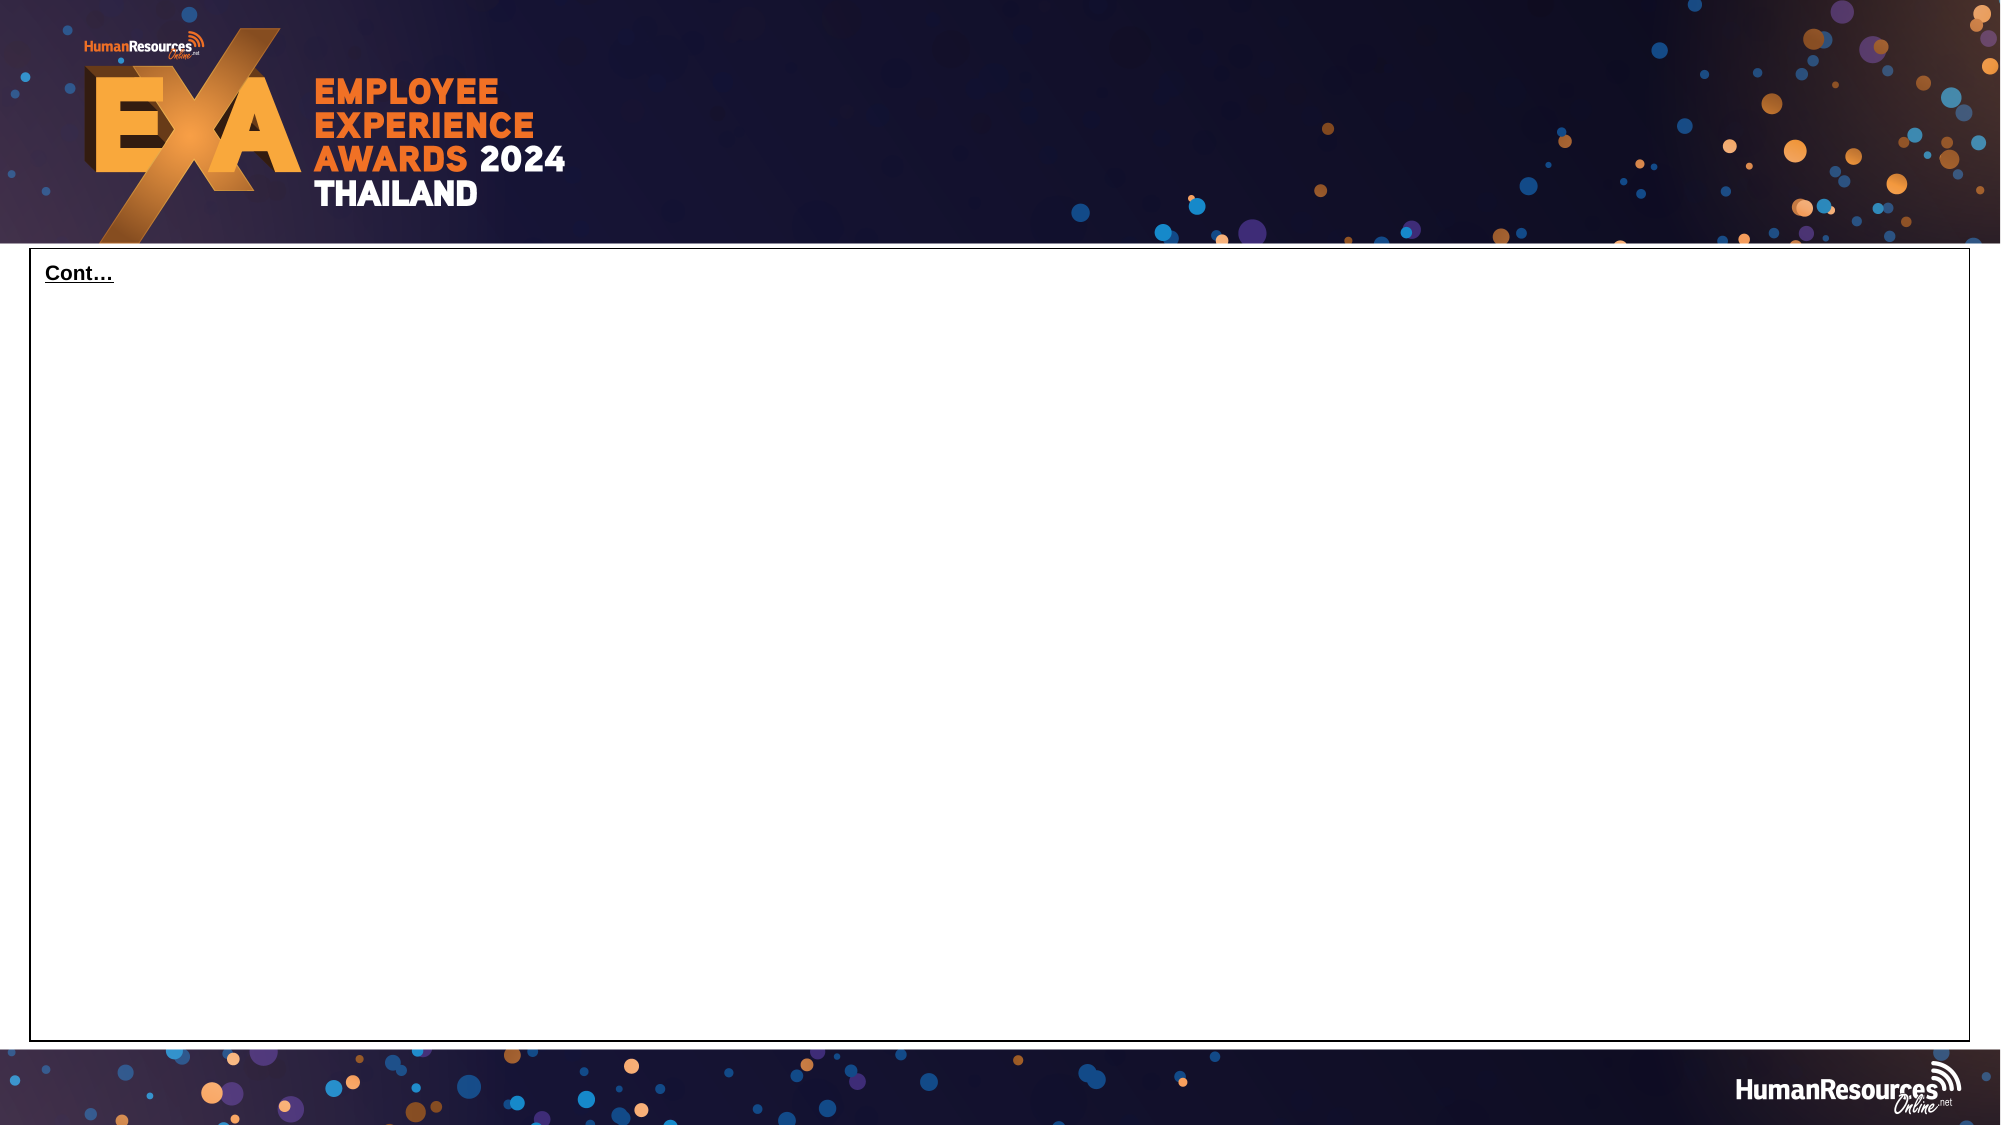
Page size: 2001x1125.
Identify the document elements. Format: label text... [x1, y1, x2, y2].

picture [0, 0, 2001, 1125]
text_box Cont… [30, 248, 1970, 1042]
